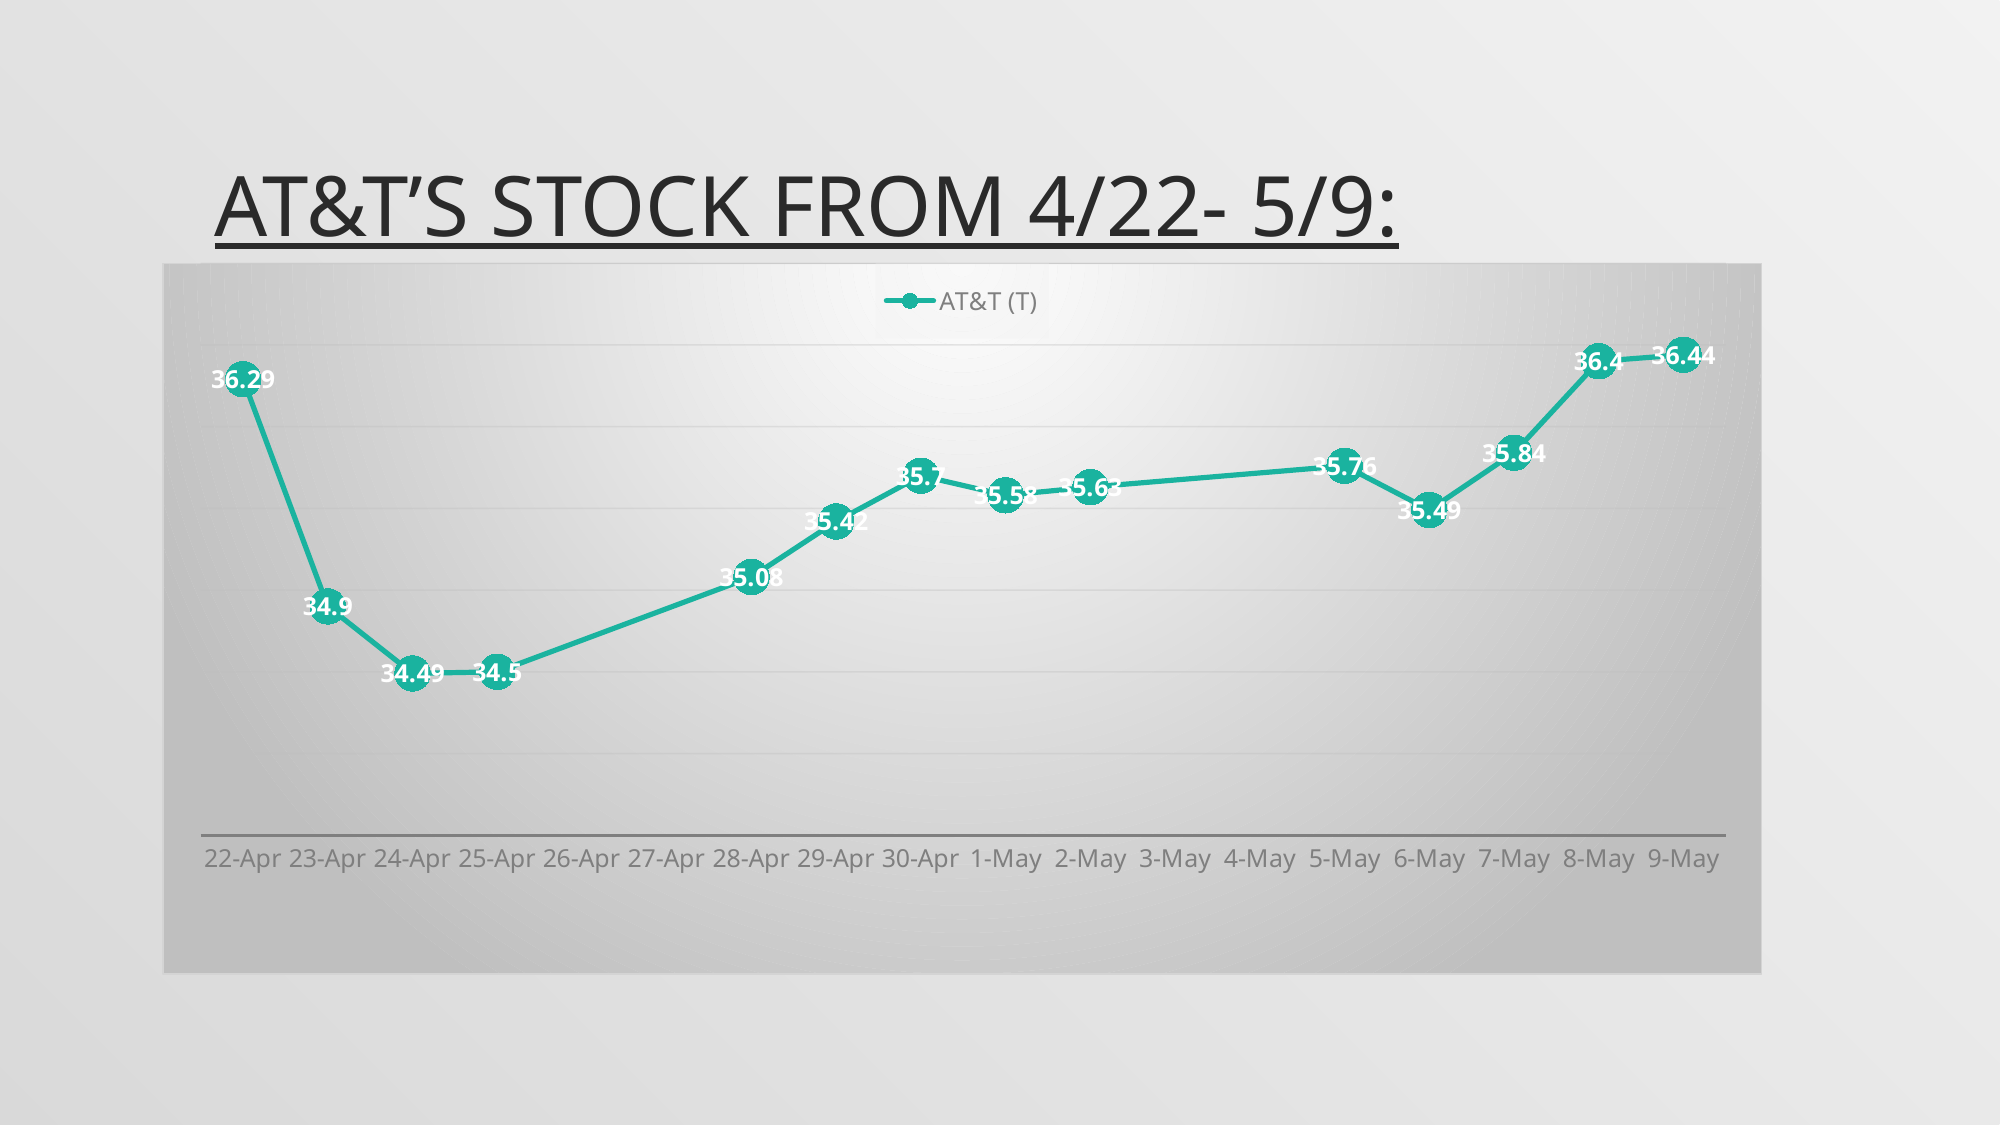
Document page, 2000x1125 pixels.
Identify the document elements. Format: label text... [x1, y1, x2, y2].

title AT&T’s Stock from 4/22- 5/9: [199, 45, 1800, 263]
chart [162, 262, 1763, 975]
